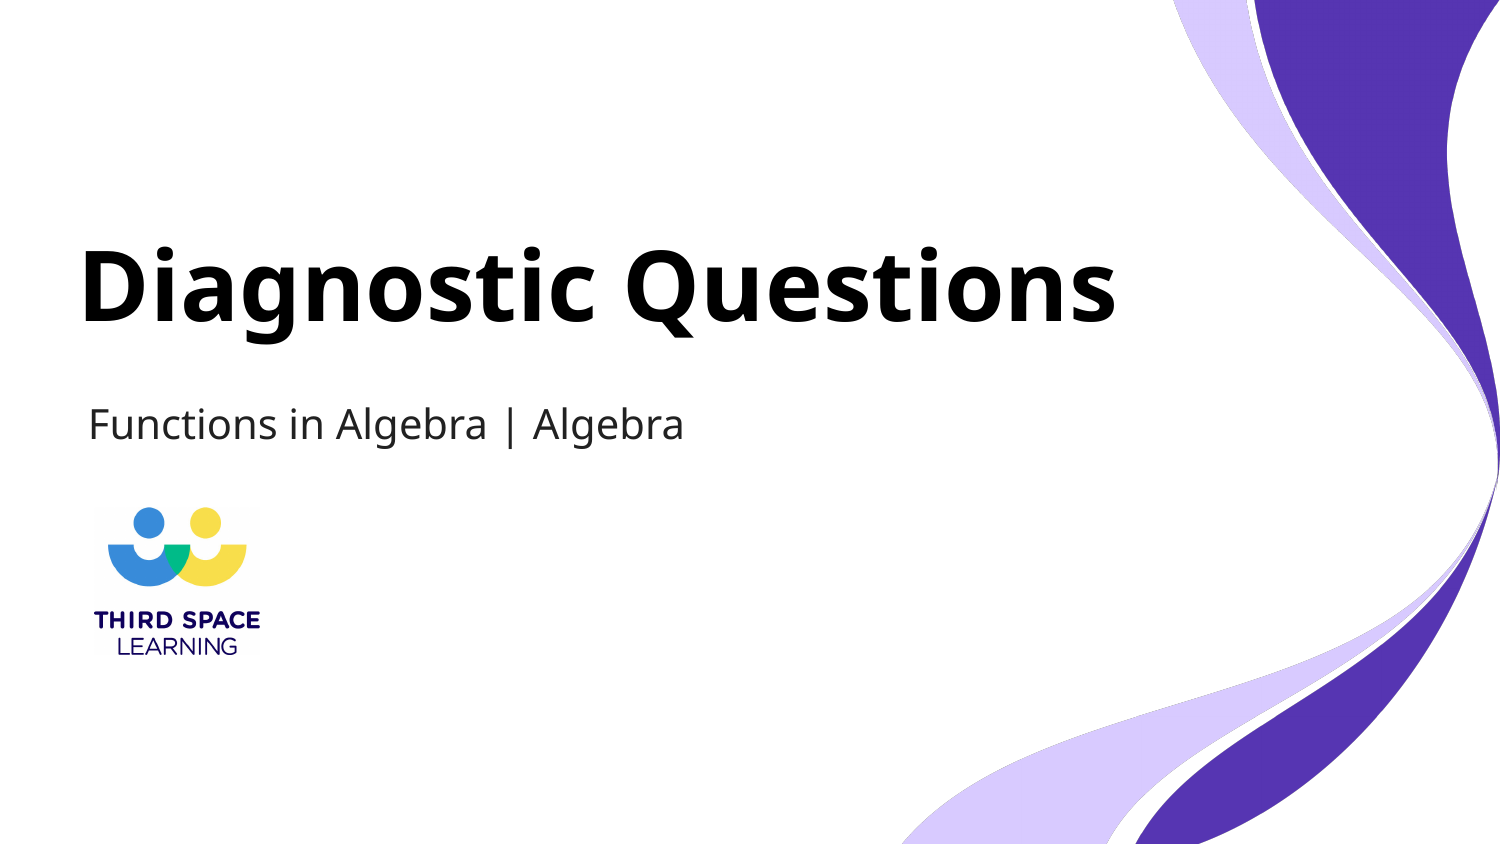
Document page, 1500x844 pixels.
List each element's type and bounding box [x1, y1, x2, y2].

picture [94, 507, 260, 655]
picture [901, 0, 1500, 844]
